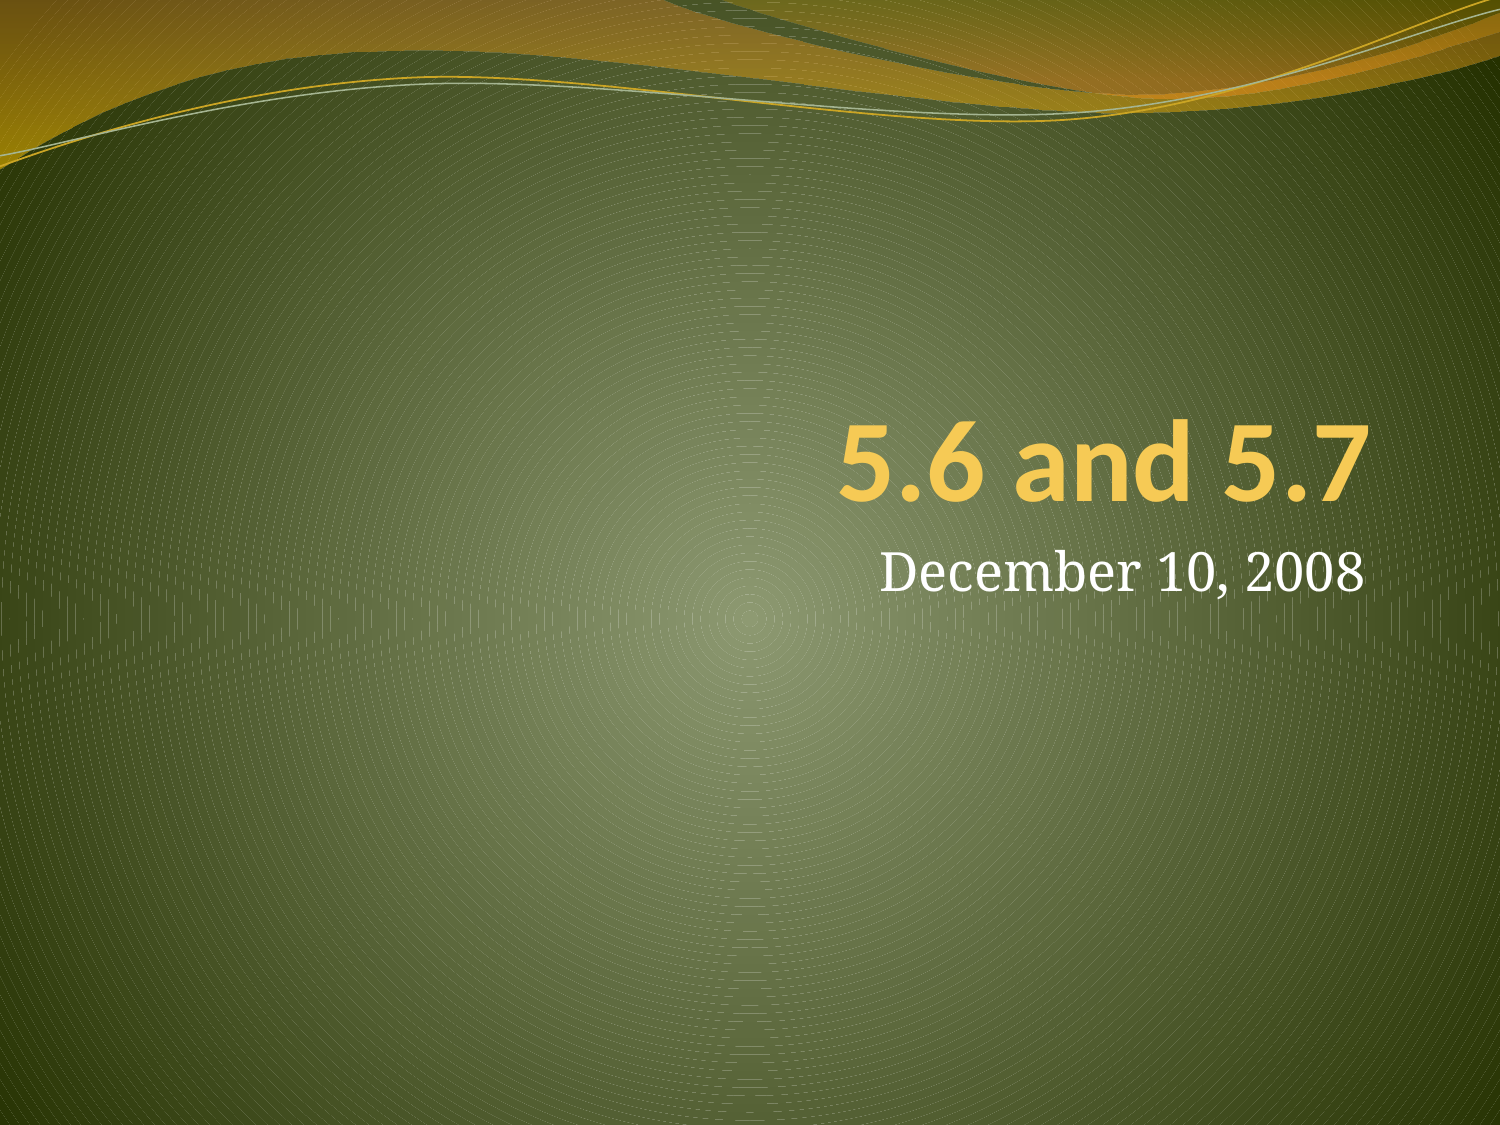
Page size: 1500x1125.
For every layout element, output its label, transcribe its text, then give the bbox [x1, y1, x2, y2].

title 5.6 and 5.7 [87, 224, 1376, 525]
subtitle December 10, 2008 [87, 529, 1376, 818]
